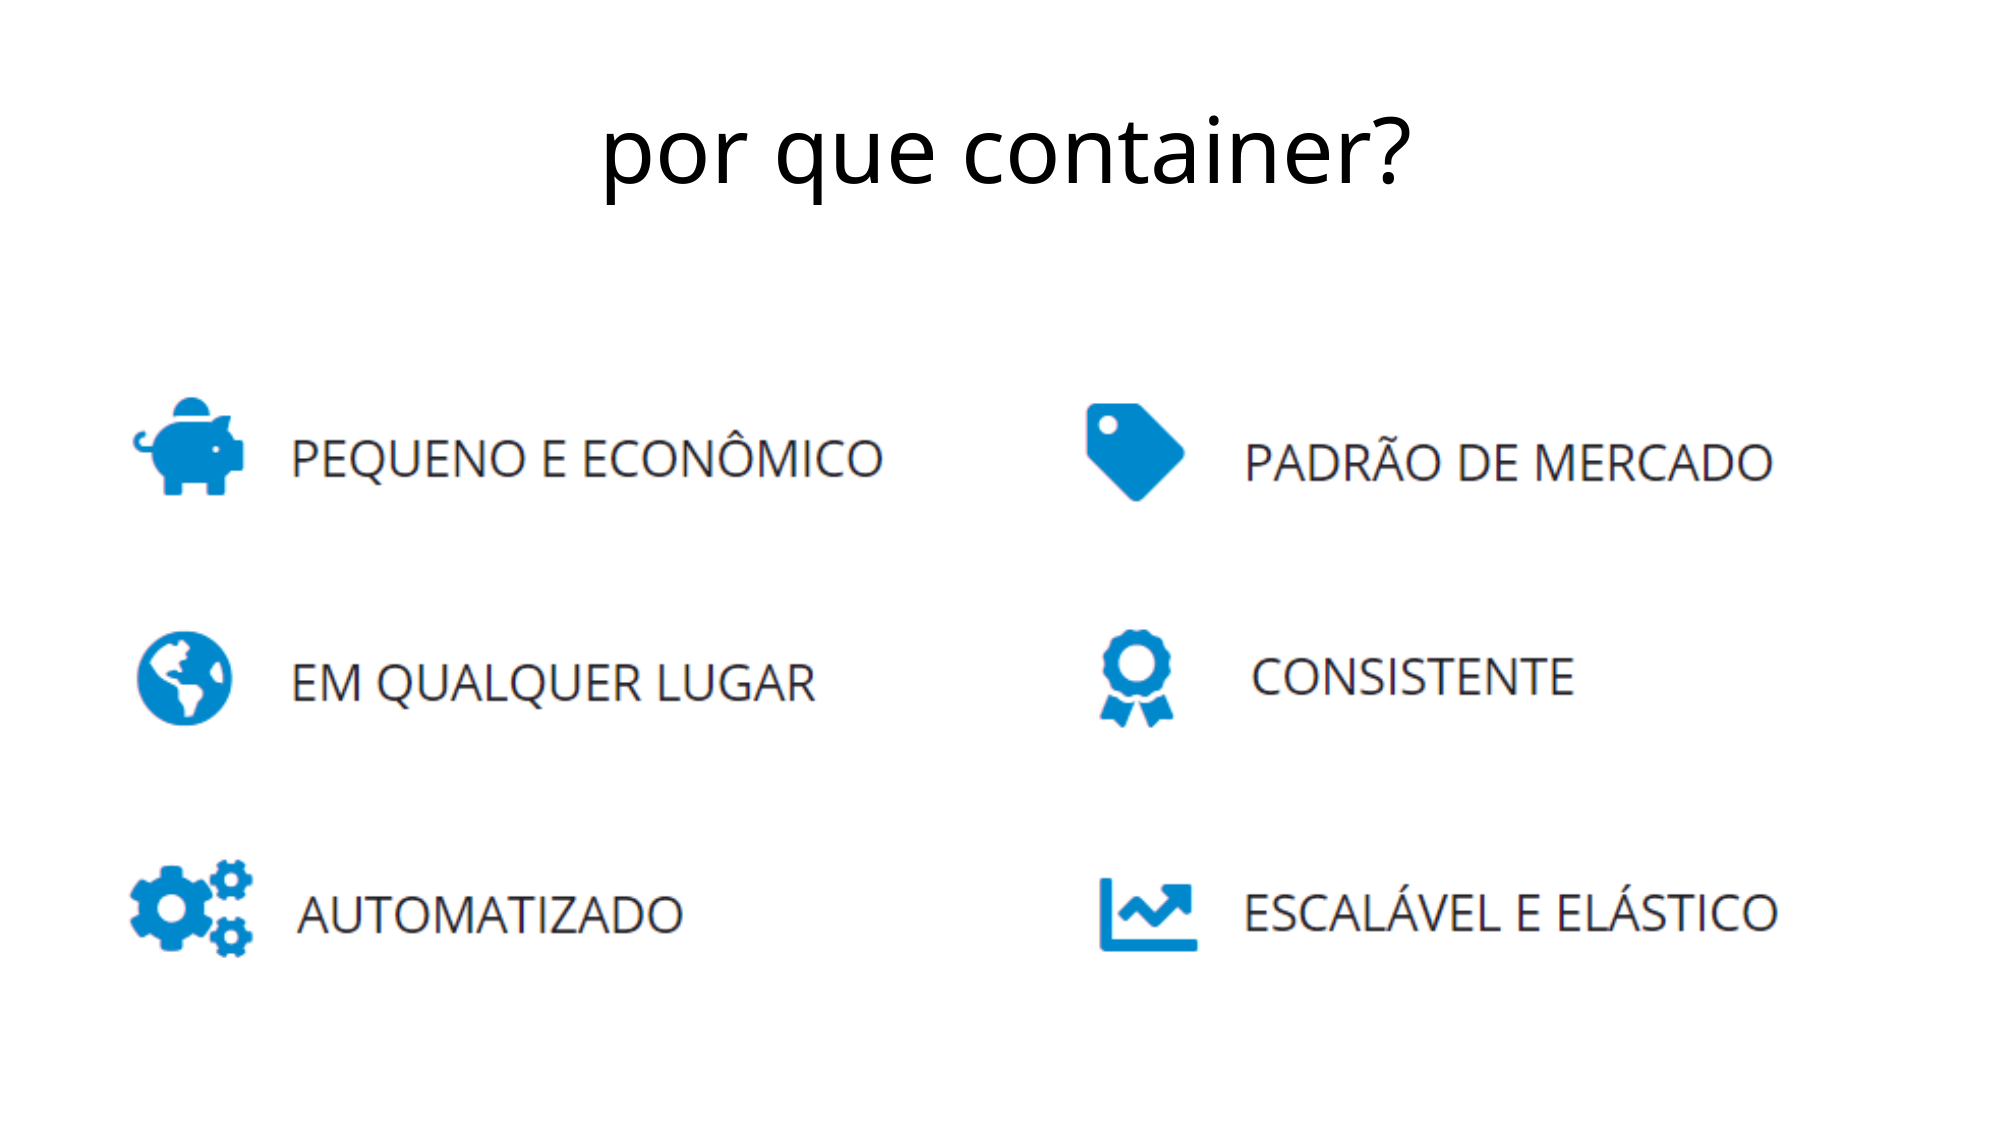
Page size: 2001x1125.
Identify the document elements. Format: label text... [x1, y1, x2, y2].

picture [111, 347, 1902, 1011]
title por que container? [143, 45, 1869, 263]
